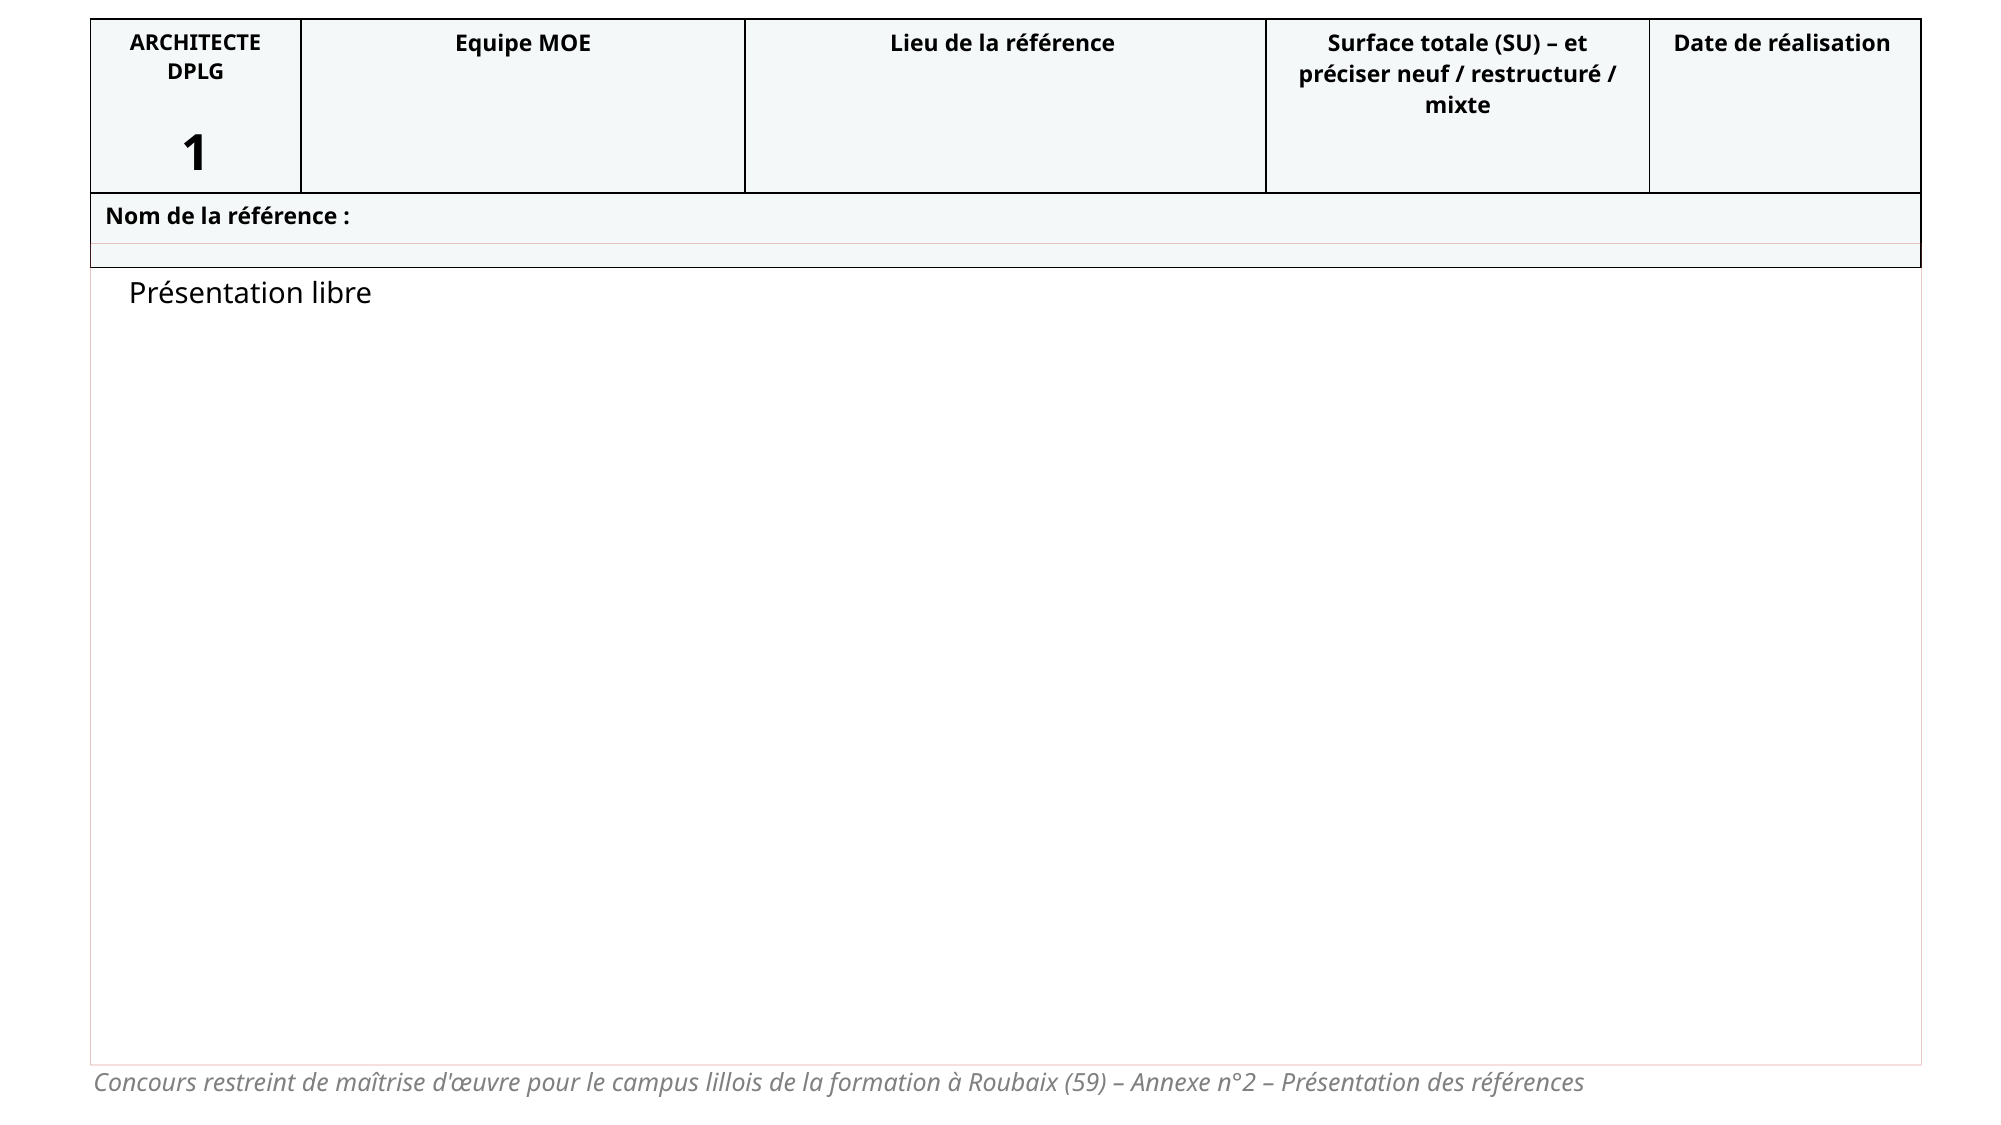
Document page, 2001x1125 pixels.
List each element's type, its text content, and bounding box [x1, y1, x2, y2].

table_header Lieu de la référence [746, 20, 1265, 192]
table_header Surface totale (SU) – et préciser neuf / restructuré / mixte [1267, 20, 1649, 192]
table_cell Nom de la référence : [91, 194, 1920, 241]
table_header ARCHITECTE DPLG 1 [91, 20, 300, 192]
text_box [88, 241, 1923, 1067]
text_box Présentation libre [114, 267, 1449, 447]
table_header Equipe MOE [302, 20, 744, 192]
table_header Date de réalisation [1650, 20, 1920, 192]
